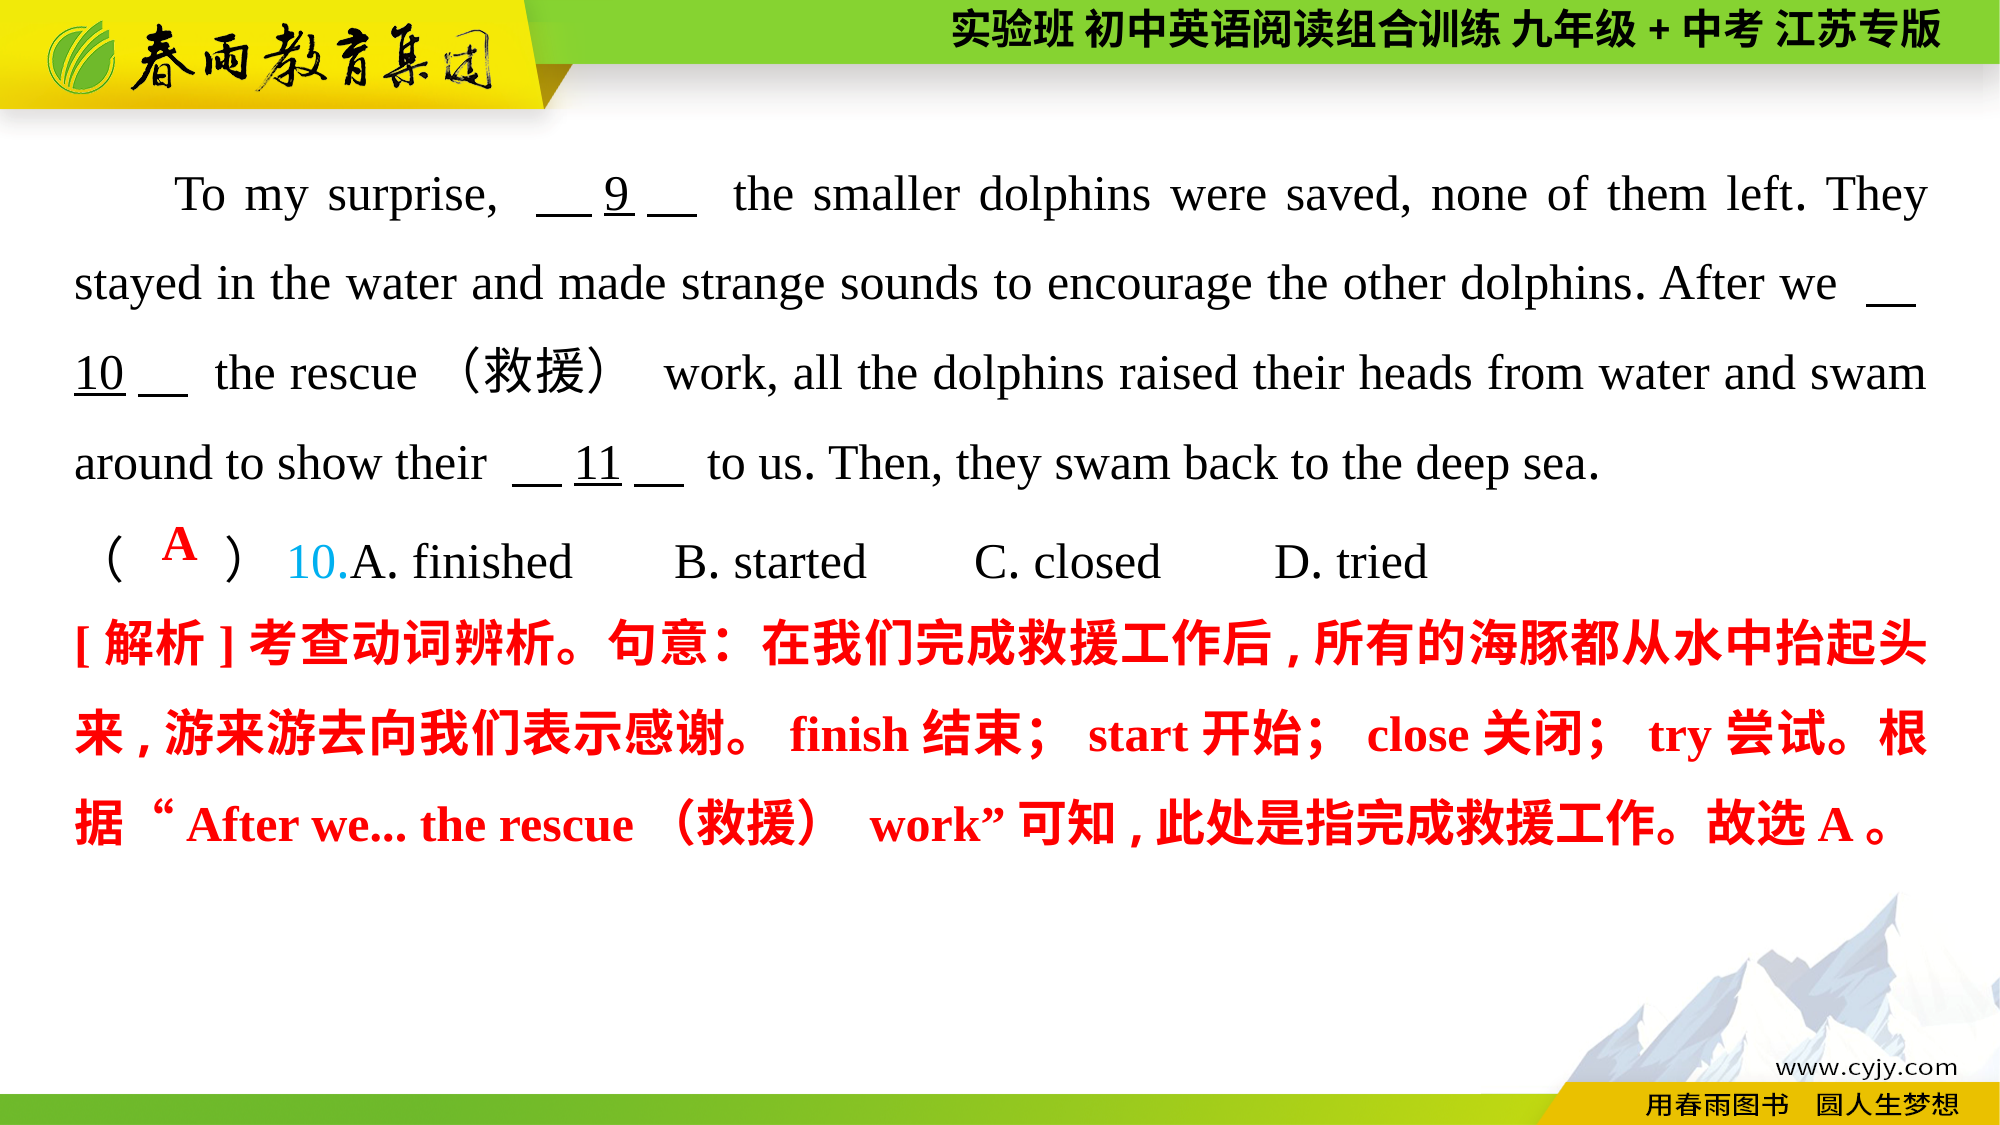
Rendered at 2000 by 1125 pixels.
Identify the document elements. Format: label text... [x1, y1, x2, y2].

text_box （ ）10.A. finished B. started C. closed D. tried [59, 491, 1944, 574]
text_box A [146, 503, 213, 574]
list To my surprise, 9 the smaller dolphins were saved, none of them left. They stayed in the water and made strange sounds to encourage the other dolphins. After we 10 the rescue（救援） work, all the dolphins raised their heads from water and swam around to show their 11 to us. Then, they swam back to the deep sea. [59, 122, 1944, 490]
picture [0, 0, 2000, 1125]
text_box [解析]考查动词辨析。句意：在我们完成救援工作后,所有的海豚都从水中抬起头来,游来游去向我们表示感谢。finish结束；start开始；close关闭；try尝试。根据“After we... the rescue（救援） work”可知,此处是指完成救援工作。故选A。 [59, 574, 1944, 860]
